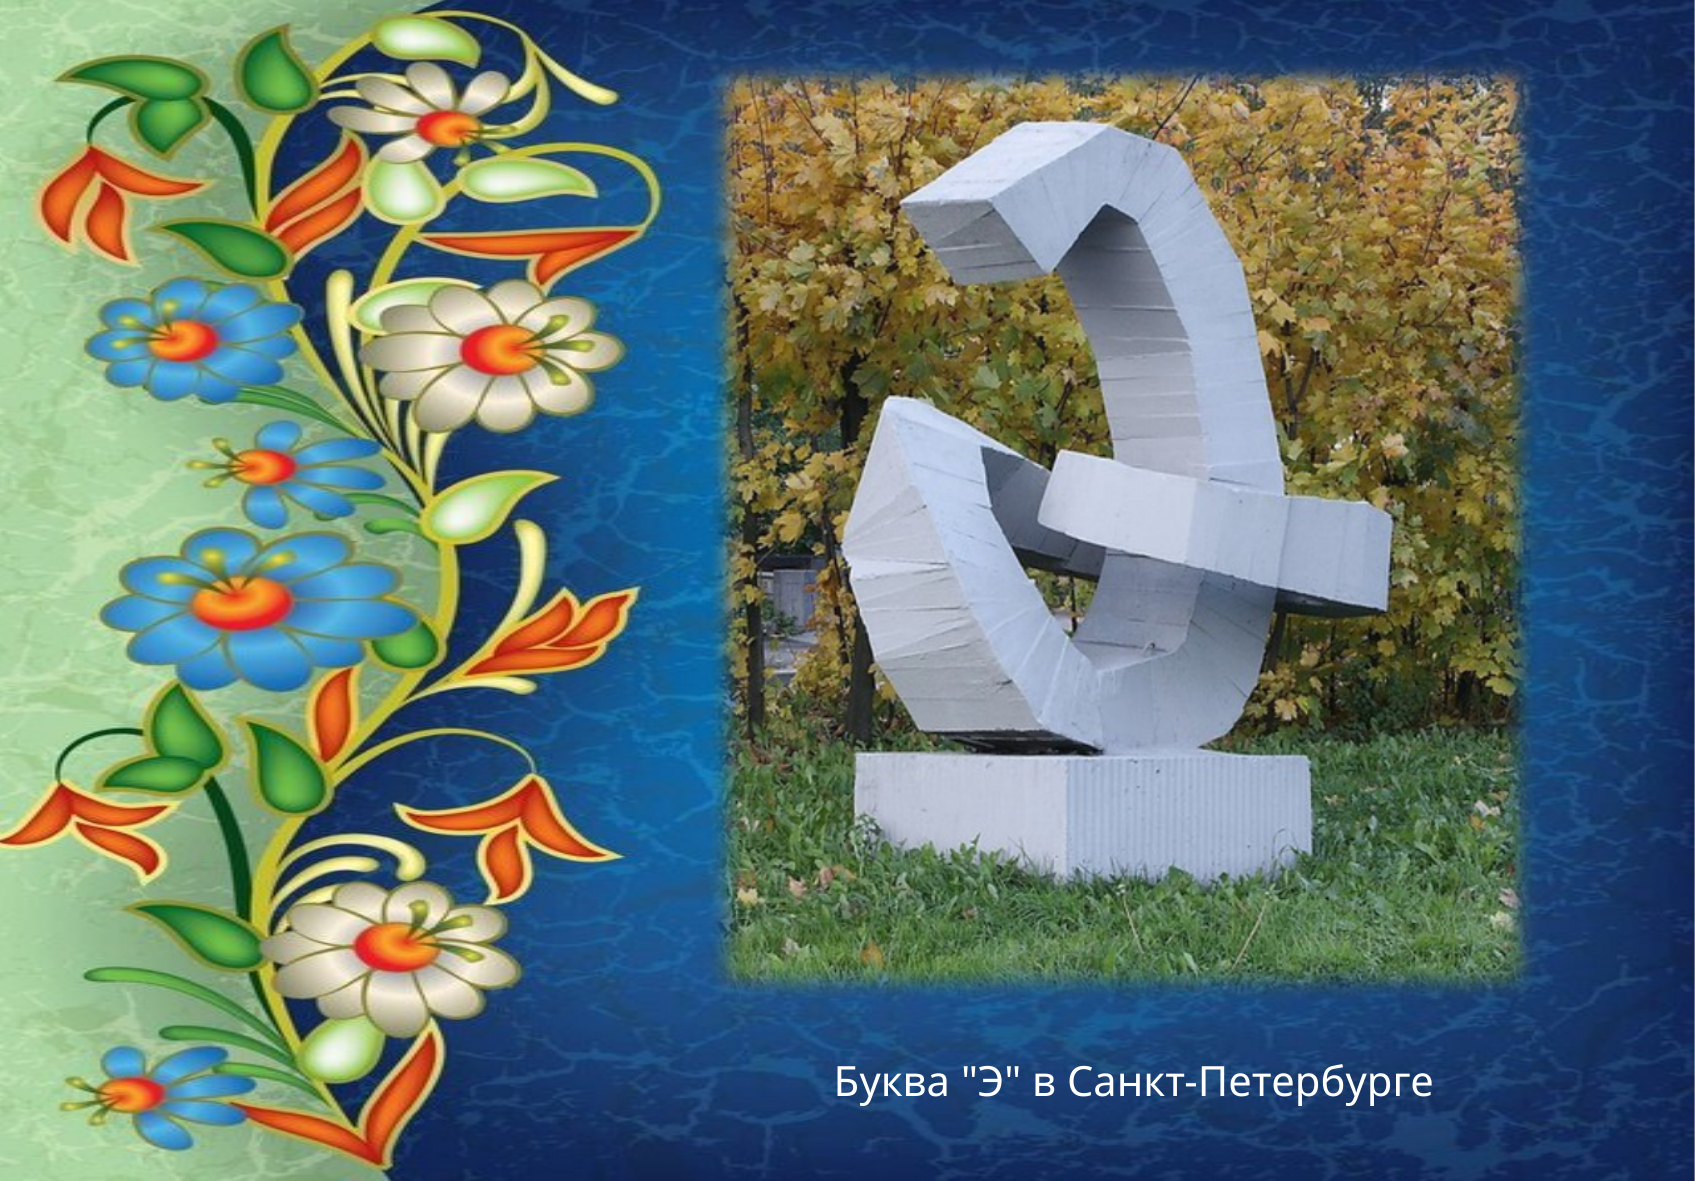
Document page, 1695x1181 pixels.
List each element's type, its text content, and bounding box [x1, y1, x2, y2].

text_box Буква "Э" в Санкт-Петербурге [819, 1047, 1449, 1113]
picture [0, 0, 1695, 1181]
